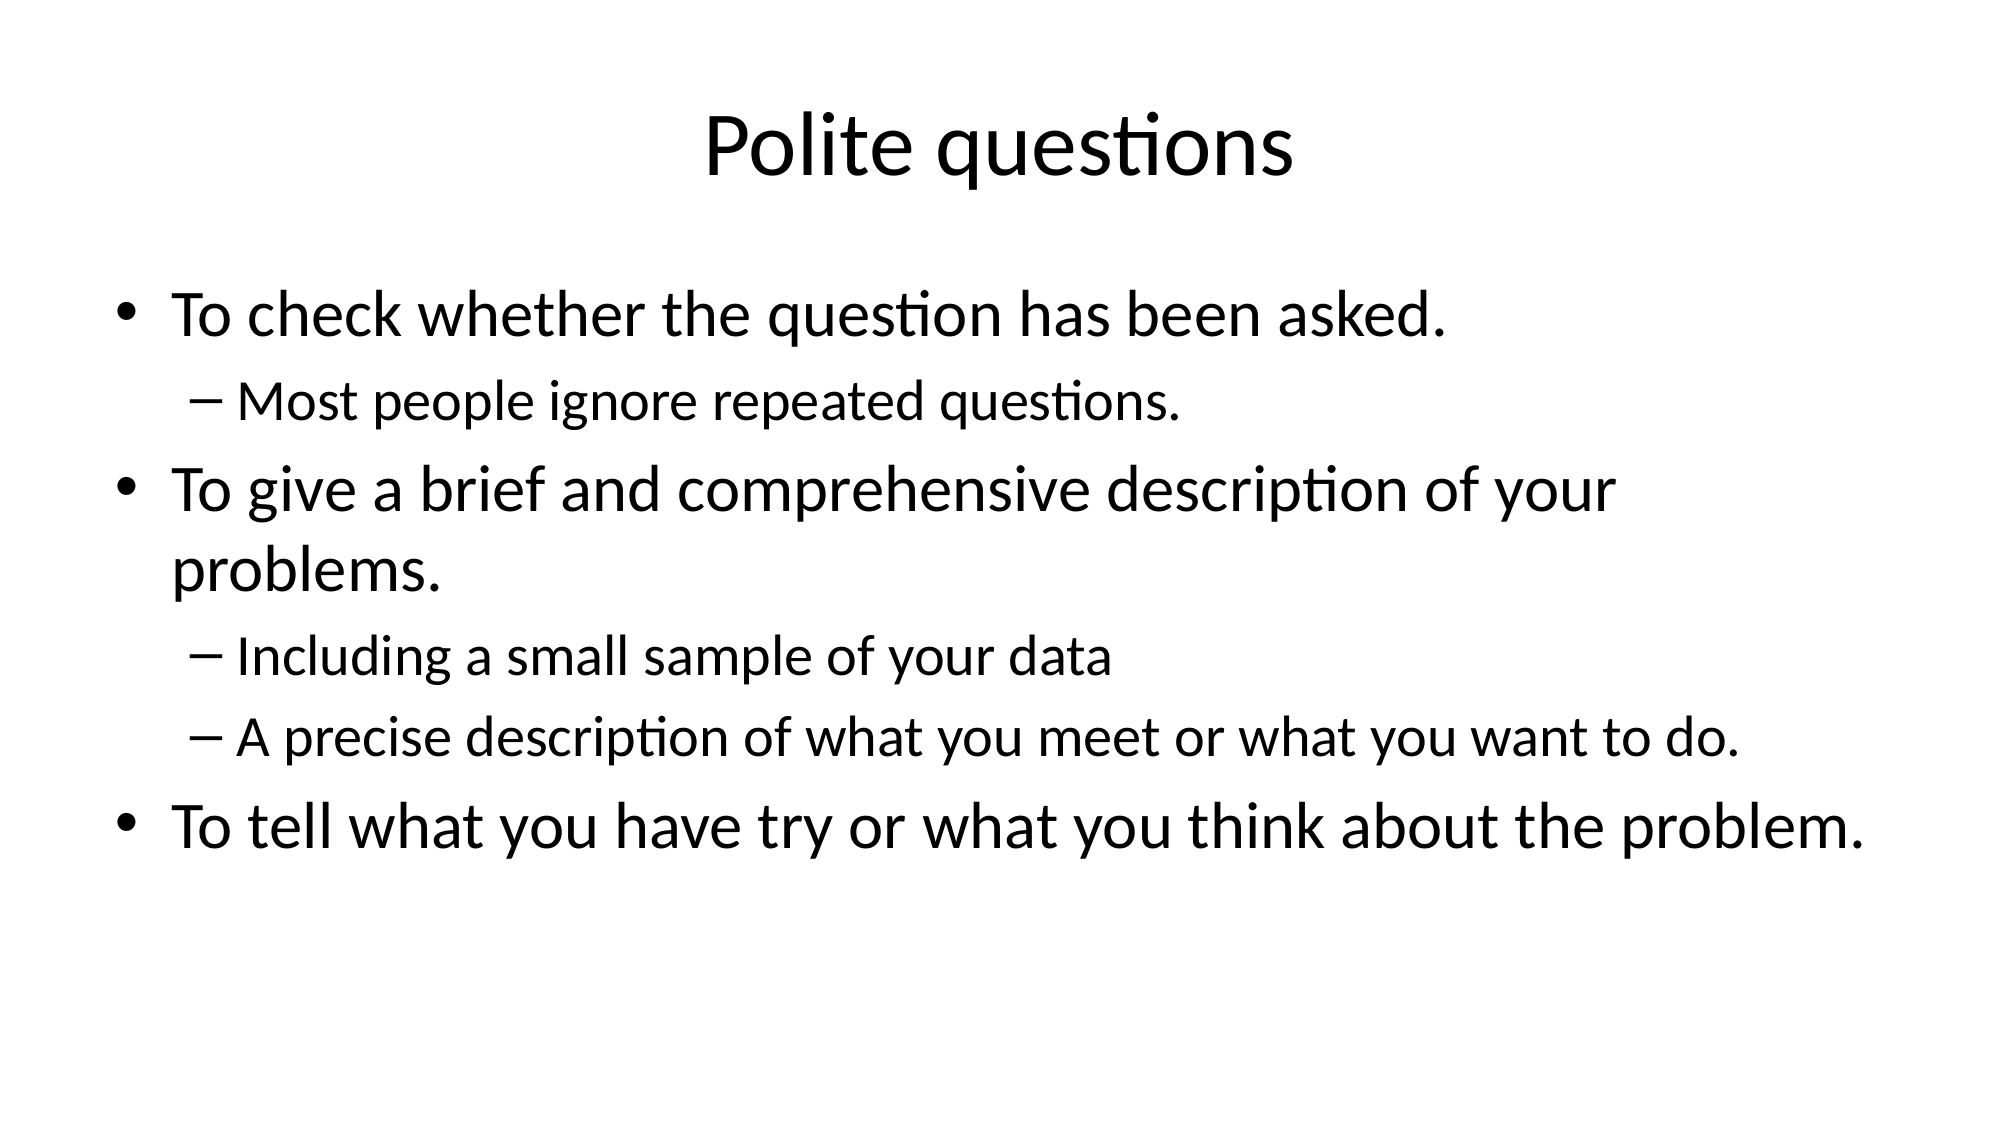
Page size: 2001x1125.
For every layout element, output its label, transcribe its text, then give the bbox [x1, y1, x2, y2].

title Polite questions [99, 45, 1900, 233]
list To check whether the question has been asked. Most people ignore repeated questions. To give a brief and comprehensive description of your problems. Including a small sample of your data A precise description of what you meet or what you want to do. To tell what you have try or what you think about the problem. [99, 262, 1900, 1005]
